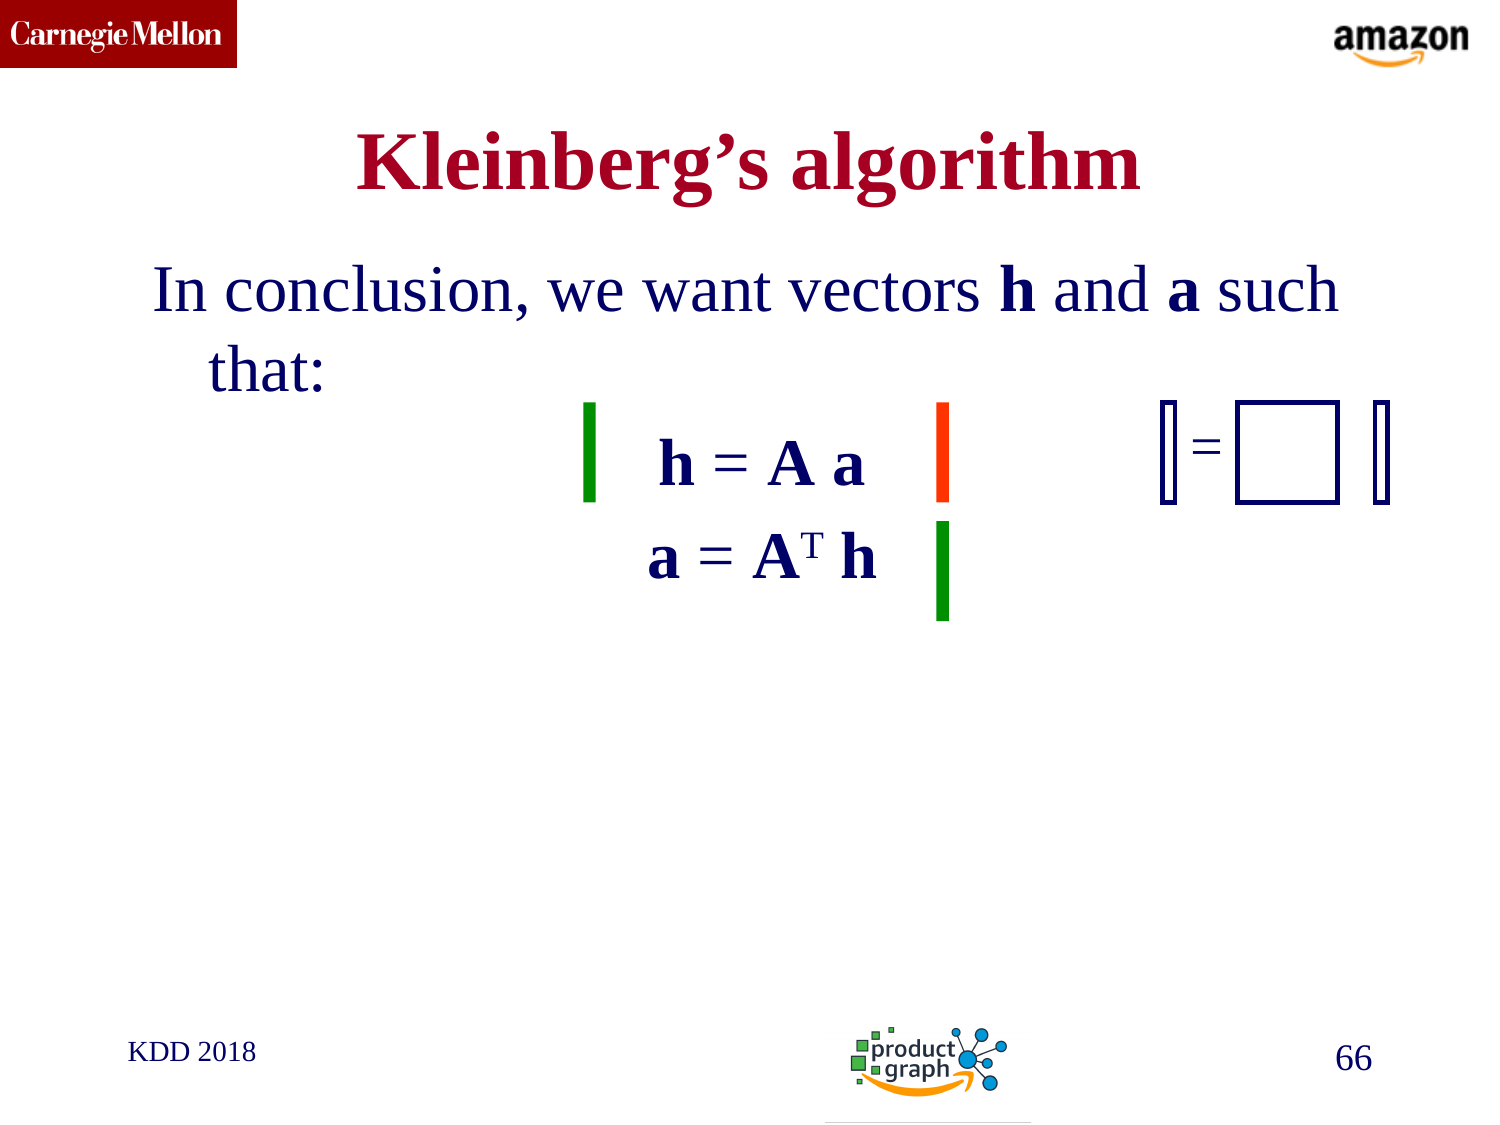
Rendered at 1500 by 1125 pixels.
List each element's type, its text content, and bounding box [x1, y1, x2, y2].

slide_number KDD 2018 [112, 1024, 426, 1101]
slide_number 66 [1074, 1024, 1388, 1101]
text_box [936, 521, 949, 622]
text_box [936, 402, 949, 503]
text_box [1162, 400, 1388, 503]
list In conclusion, we want vectors h and a such that: h = A a a = AT h [137, 237, 1388, 1001]
picture [1322, 4, 1484, 88]
picture [0, 0, 237, 68]
text_box [583, 402, 596, 503]
title Kleinberg’s algorithm [112, 99, 1388, 213]
